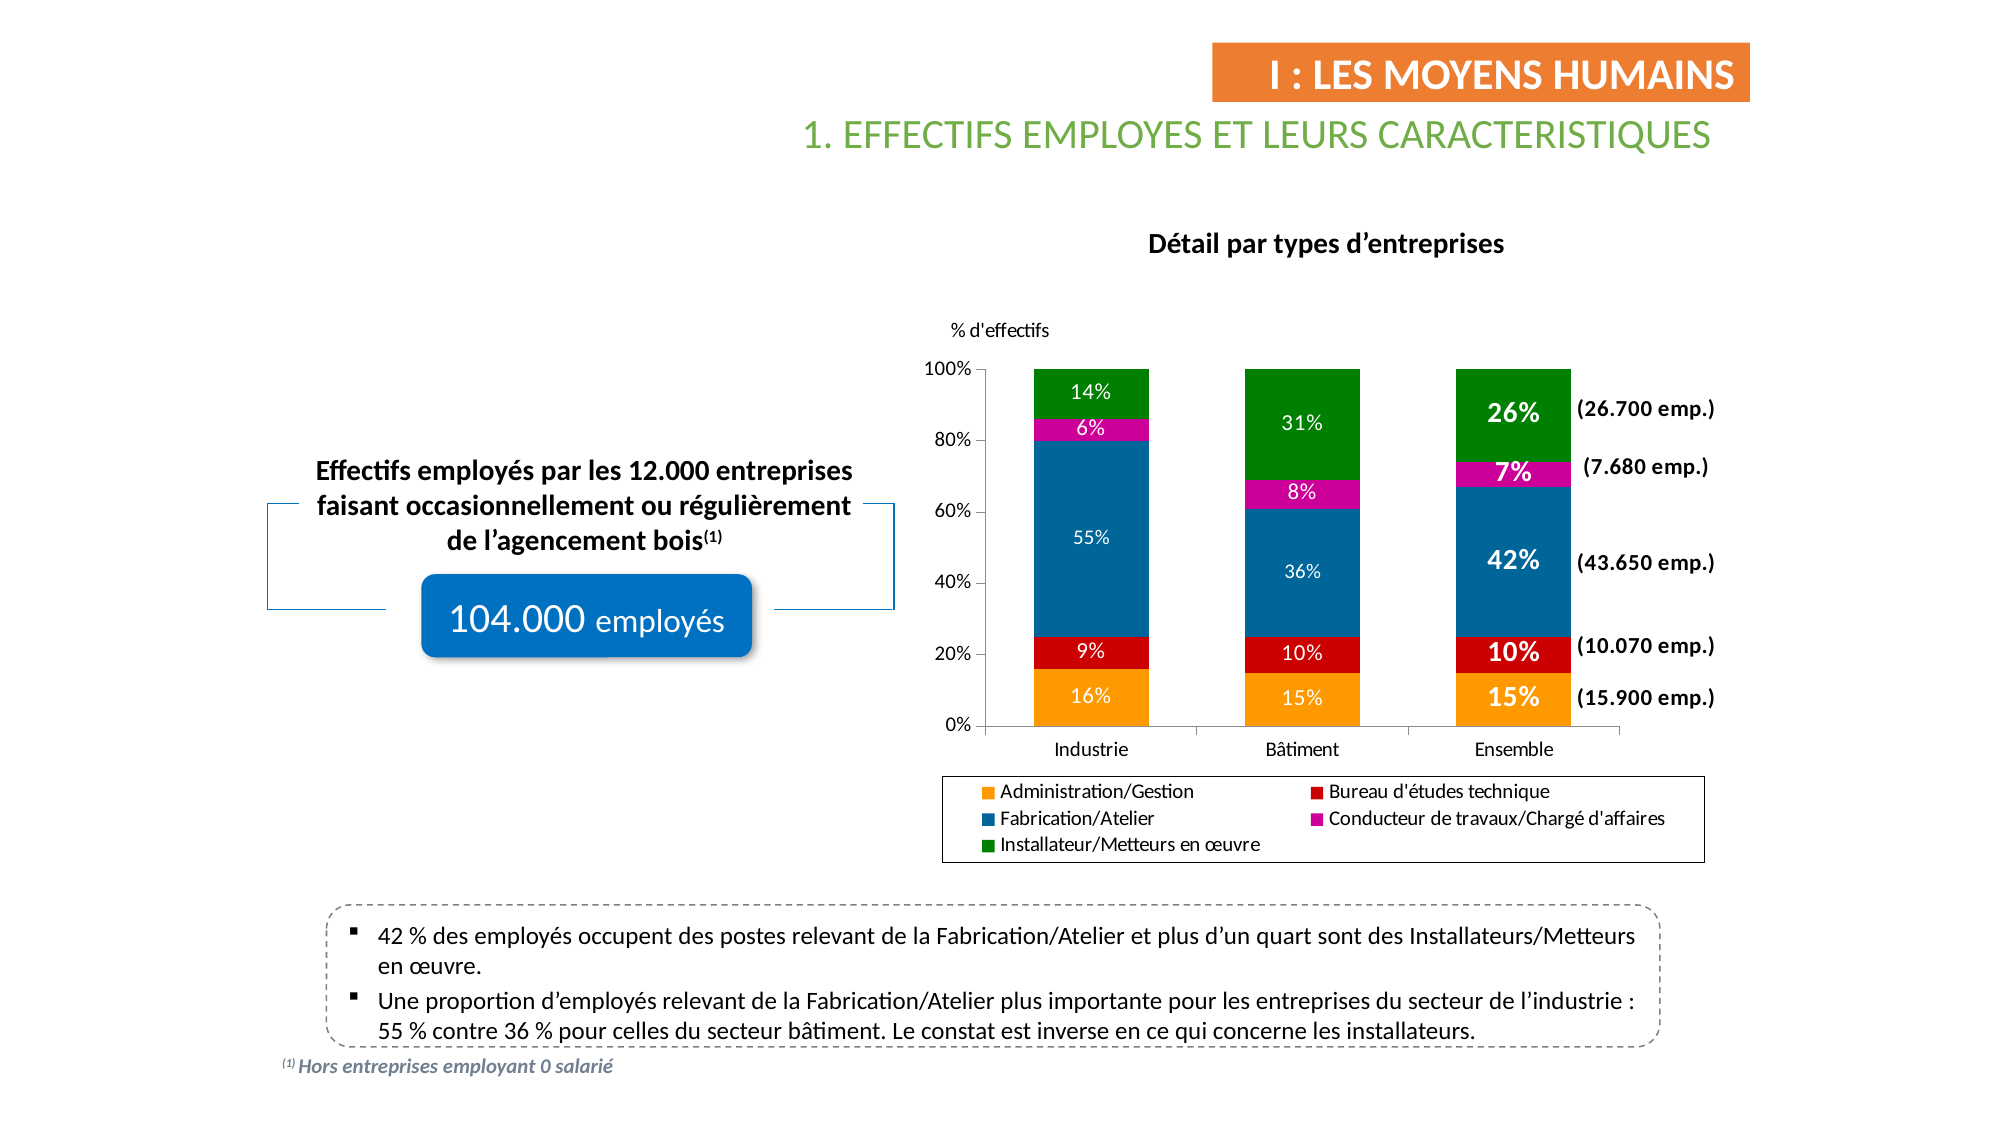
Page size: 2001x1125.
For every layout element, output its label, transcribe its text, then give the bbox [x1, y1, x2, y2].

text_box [267, 444, 894, 658]
slide_number 16/60 [1412, 1042, 1863, 1103]
text_box 1. EFFECTIFS EMPLOYES ET LEURS CARACTERISTIQUES [384, 101, 1727, 161]
text_box I : LES MOYENS HUMAINS [1212, 42, 1750, 102]
text_box 42 % des employés occupent des postes relevant de la Fabrication/Atelier et plus d’un quart sont des Installateurs/Metteurs en œuvre. Une proportion d’employés relevant de la Fabrication/Atelier plus importante pour les entreprises du secteur de l’industrie : 55 % contre 36 % pour celles du secteur bâtiment. Le constat est inverse en ce qui concerne les installateurs. [326, 904, 1660, 1047]
text_box Détail par types d’entreprises [1118, 216, 1535, 267]
chart [904, 314, 1732, 876]
text_box (1) Hors entreprises employant 0 salarié [267, 1045, 788, 1086]
